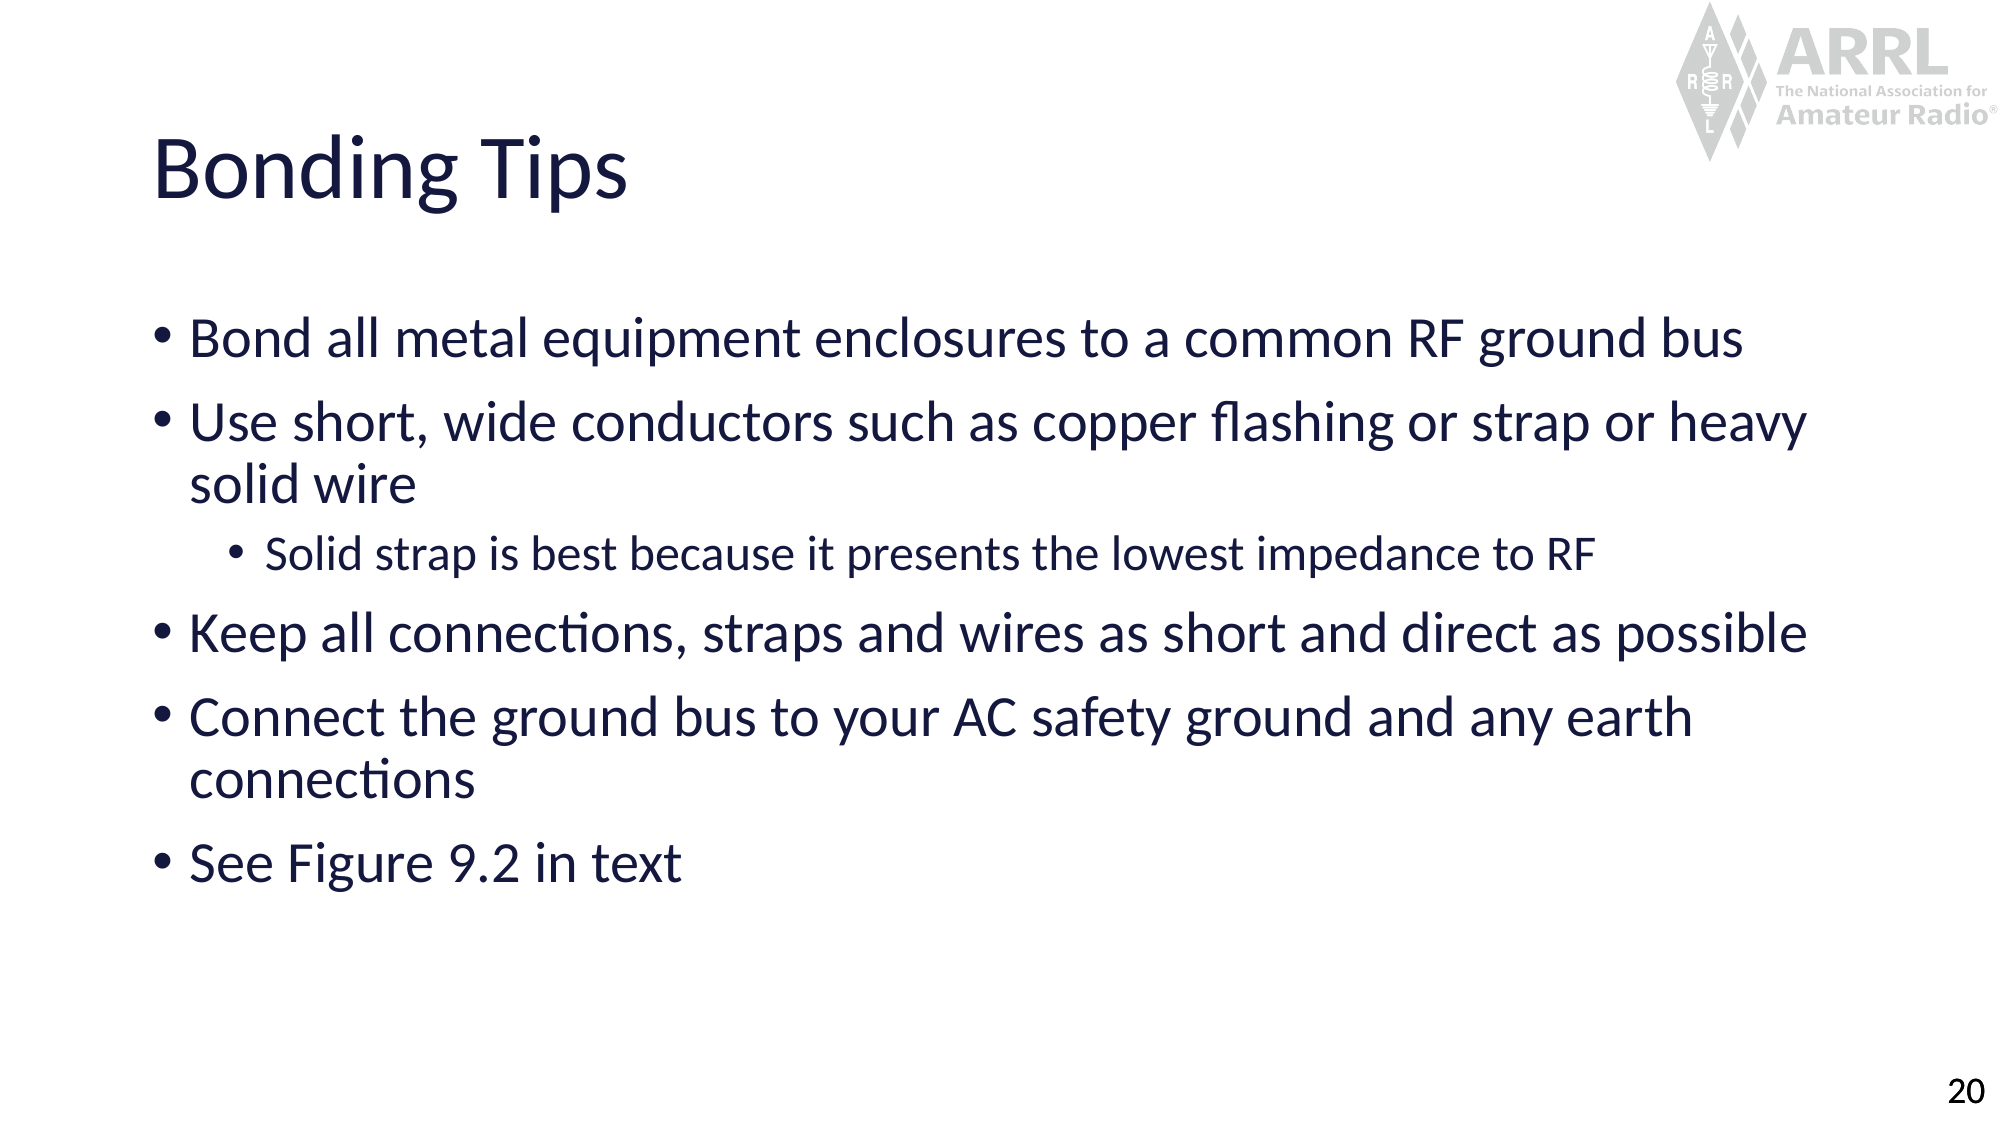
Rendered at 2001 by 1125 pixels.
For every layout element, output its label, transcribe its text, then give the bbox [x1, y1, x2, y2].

list Bond all metal equipment enclosures to a common RF ground bus Use short, wide conductors such as copper flashing or strap or heavy solid wire Solid strap is best because it presents the lowest impedance to RF Keep all connections, straps and wires as short and direct as possible Connect the ground bus to your AC safety ground and any earth connections See Figure 9.2 in text [137, 299, 1863, 1014]
picture [1674, 0, 2000, 164]
title Bonding Tips [137, 59, 1863, 278]
